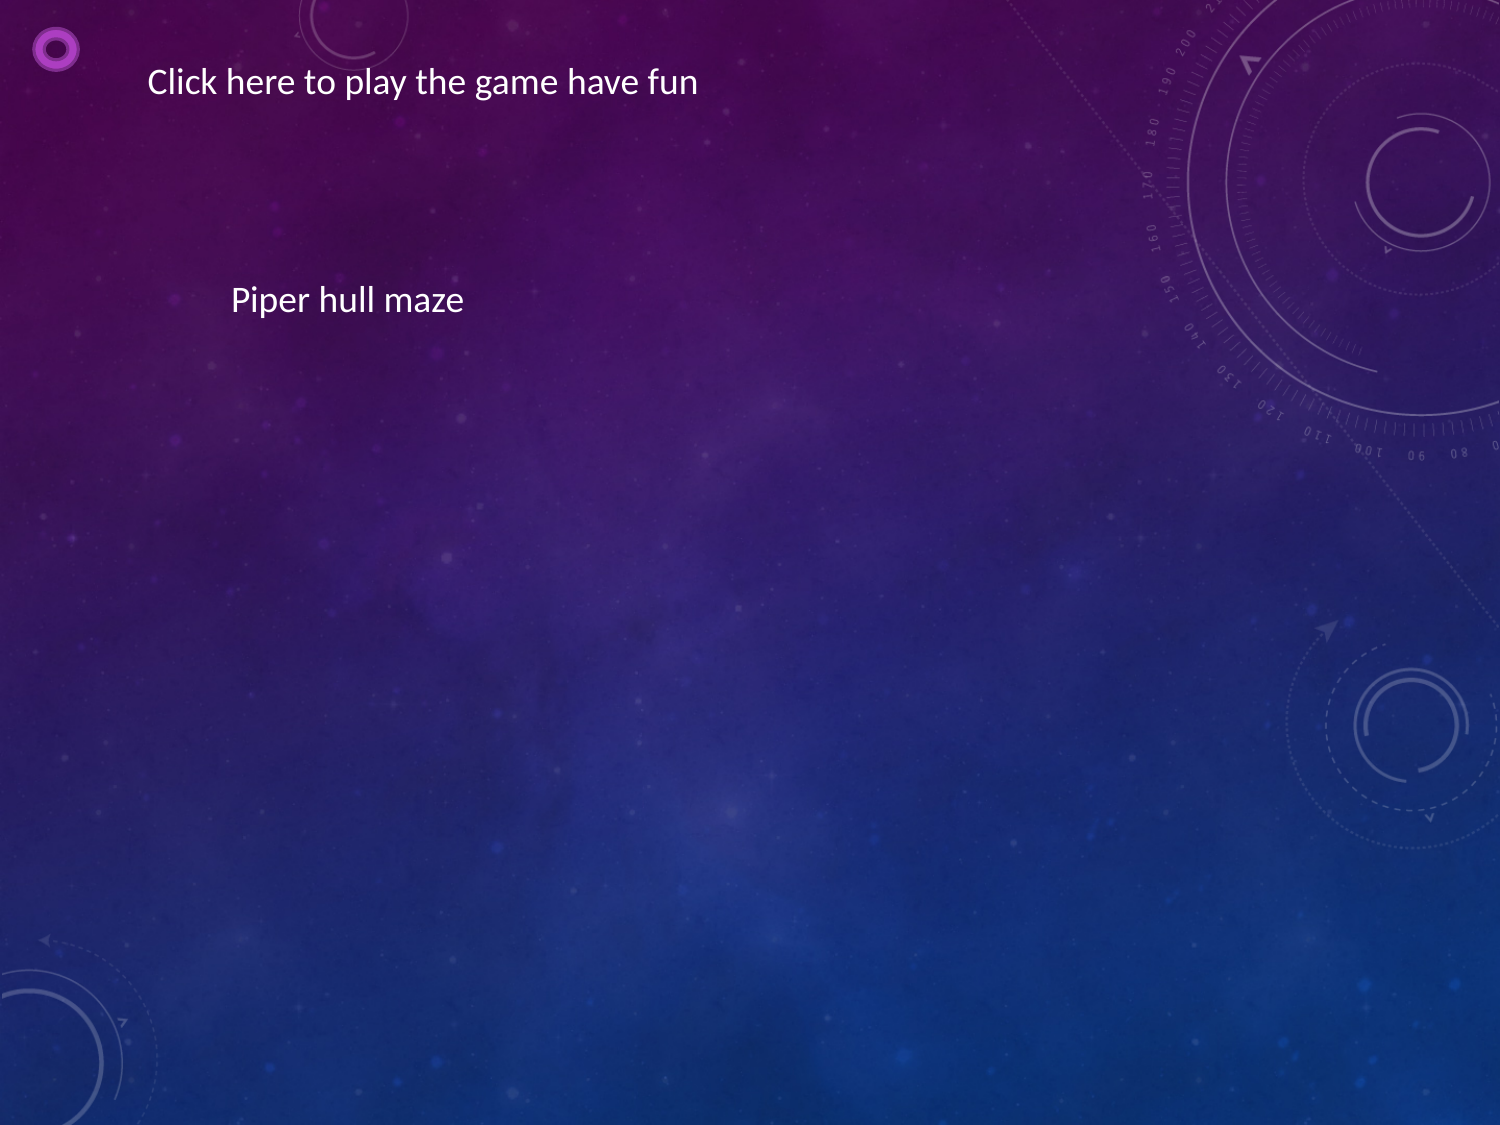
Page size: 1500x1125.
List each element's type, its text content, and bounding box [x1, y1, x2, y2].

text_box [32, 26, 80, 72]
text_box Piper hull maze [216, 267, 1403, 328]
picture [0, 0, 1500, 1125]
text_box Click here to play the game have fun [132, 49, 715, 109]
